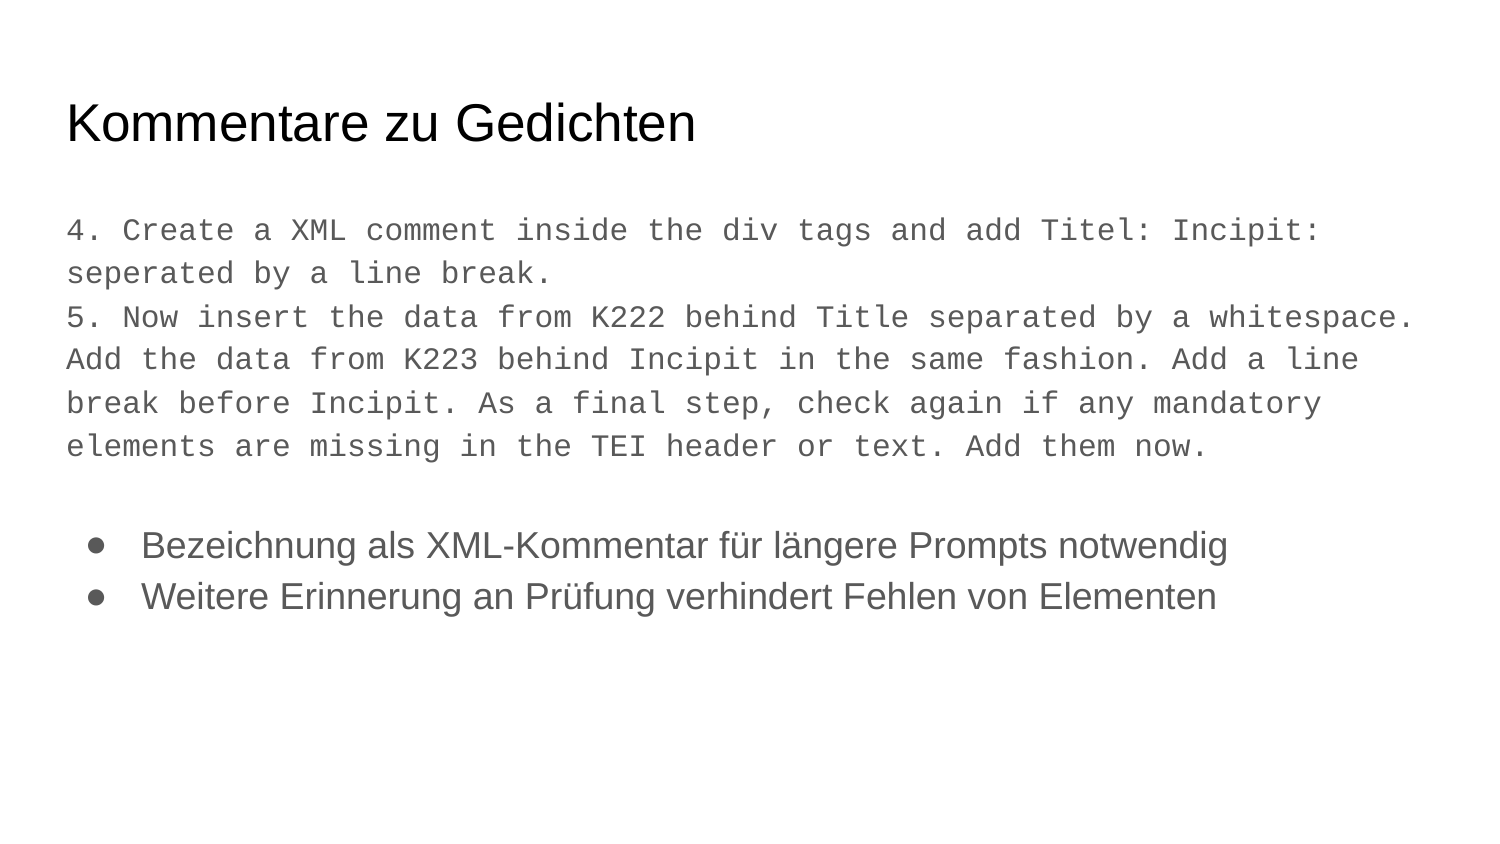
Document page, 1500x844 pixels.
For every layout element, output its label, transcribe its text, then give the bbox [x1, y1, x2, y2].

list 4. Create a XML comment inside the div tags and add Titel: Incipit: seperated by a line break. 5. Now insert the data from K222 behind Title separated by a whitespace. Add the data from K223 behind Incipit in the same fashion. Add a line break before Incipit. As a final step, check again if any mandatory elements are missing in the TEI header or text. Add them now. Bezeichnung als XML-Kommentar für längere Prompts notwendig Weitere Erinnerung an Prüfung verhindert Fehlen von Elementen [51, 189, 1449, 750]
title Kommentare zu Gedichten [51, 72, 1449, 167]
